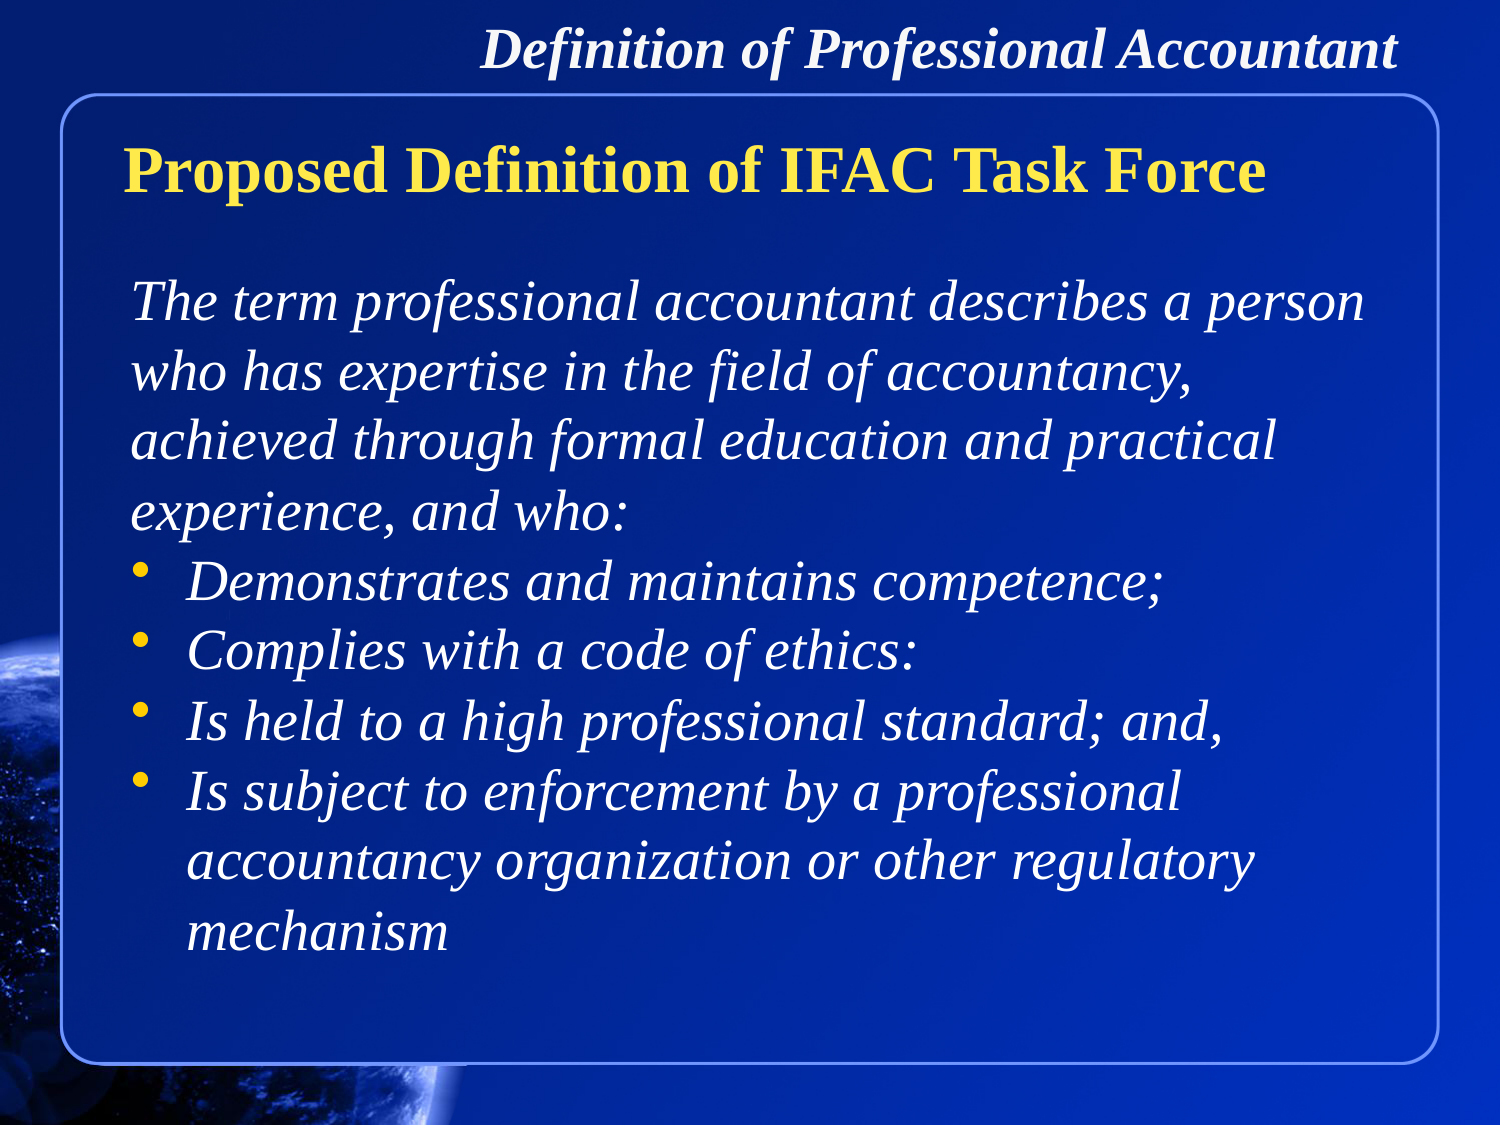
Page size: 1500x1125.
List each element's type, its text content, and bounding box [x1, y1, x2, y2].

picture [0, 0, 1500, 1125]
list Proposed Definition of IFAC Task Force [107, 118, 1411, 215]
list The term professional accountant describes a person who has expertise in the field of accountancy, achieved through formal education and practical experience, and who: Demonstrates and maintains competence; Complies with a code of ethics: Is held to a high professional standard; and, Is subject to enforcement by a professional accountancy organization or other regulatory mechanism [115, 254, 1418, 1071]
title Definition of Professional Accountant [149, 0, 1414, 92]
